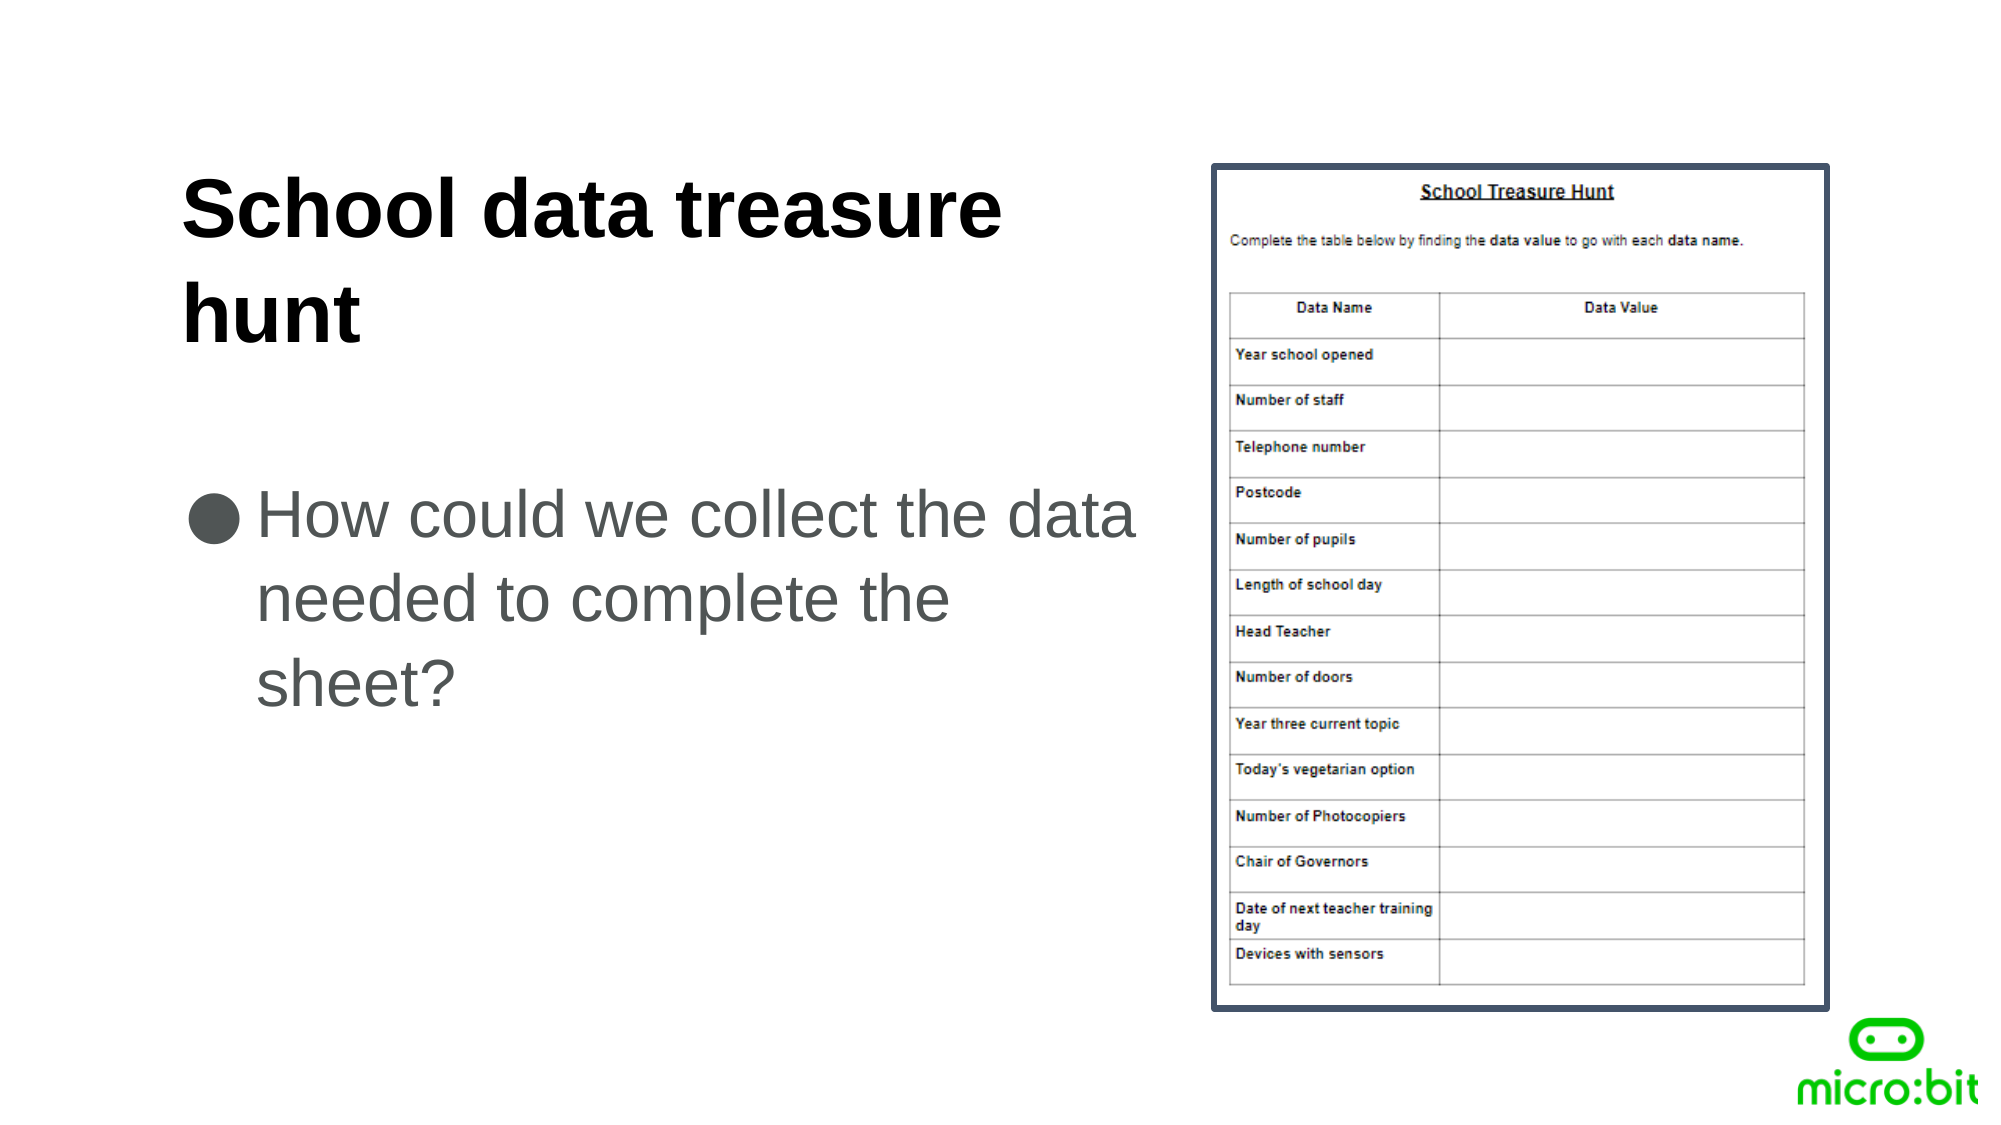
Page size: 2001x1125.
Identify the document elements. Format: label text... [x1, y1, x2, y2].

picture [1216, 169, 1824, 1006]
picture [1797, 1017, 1978, 1106]
text_box School data treasure hunt How could we collect the data needed to complete the sheet? [166, 60, 1173, 884]
